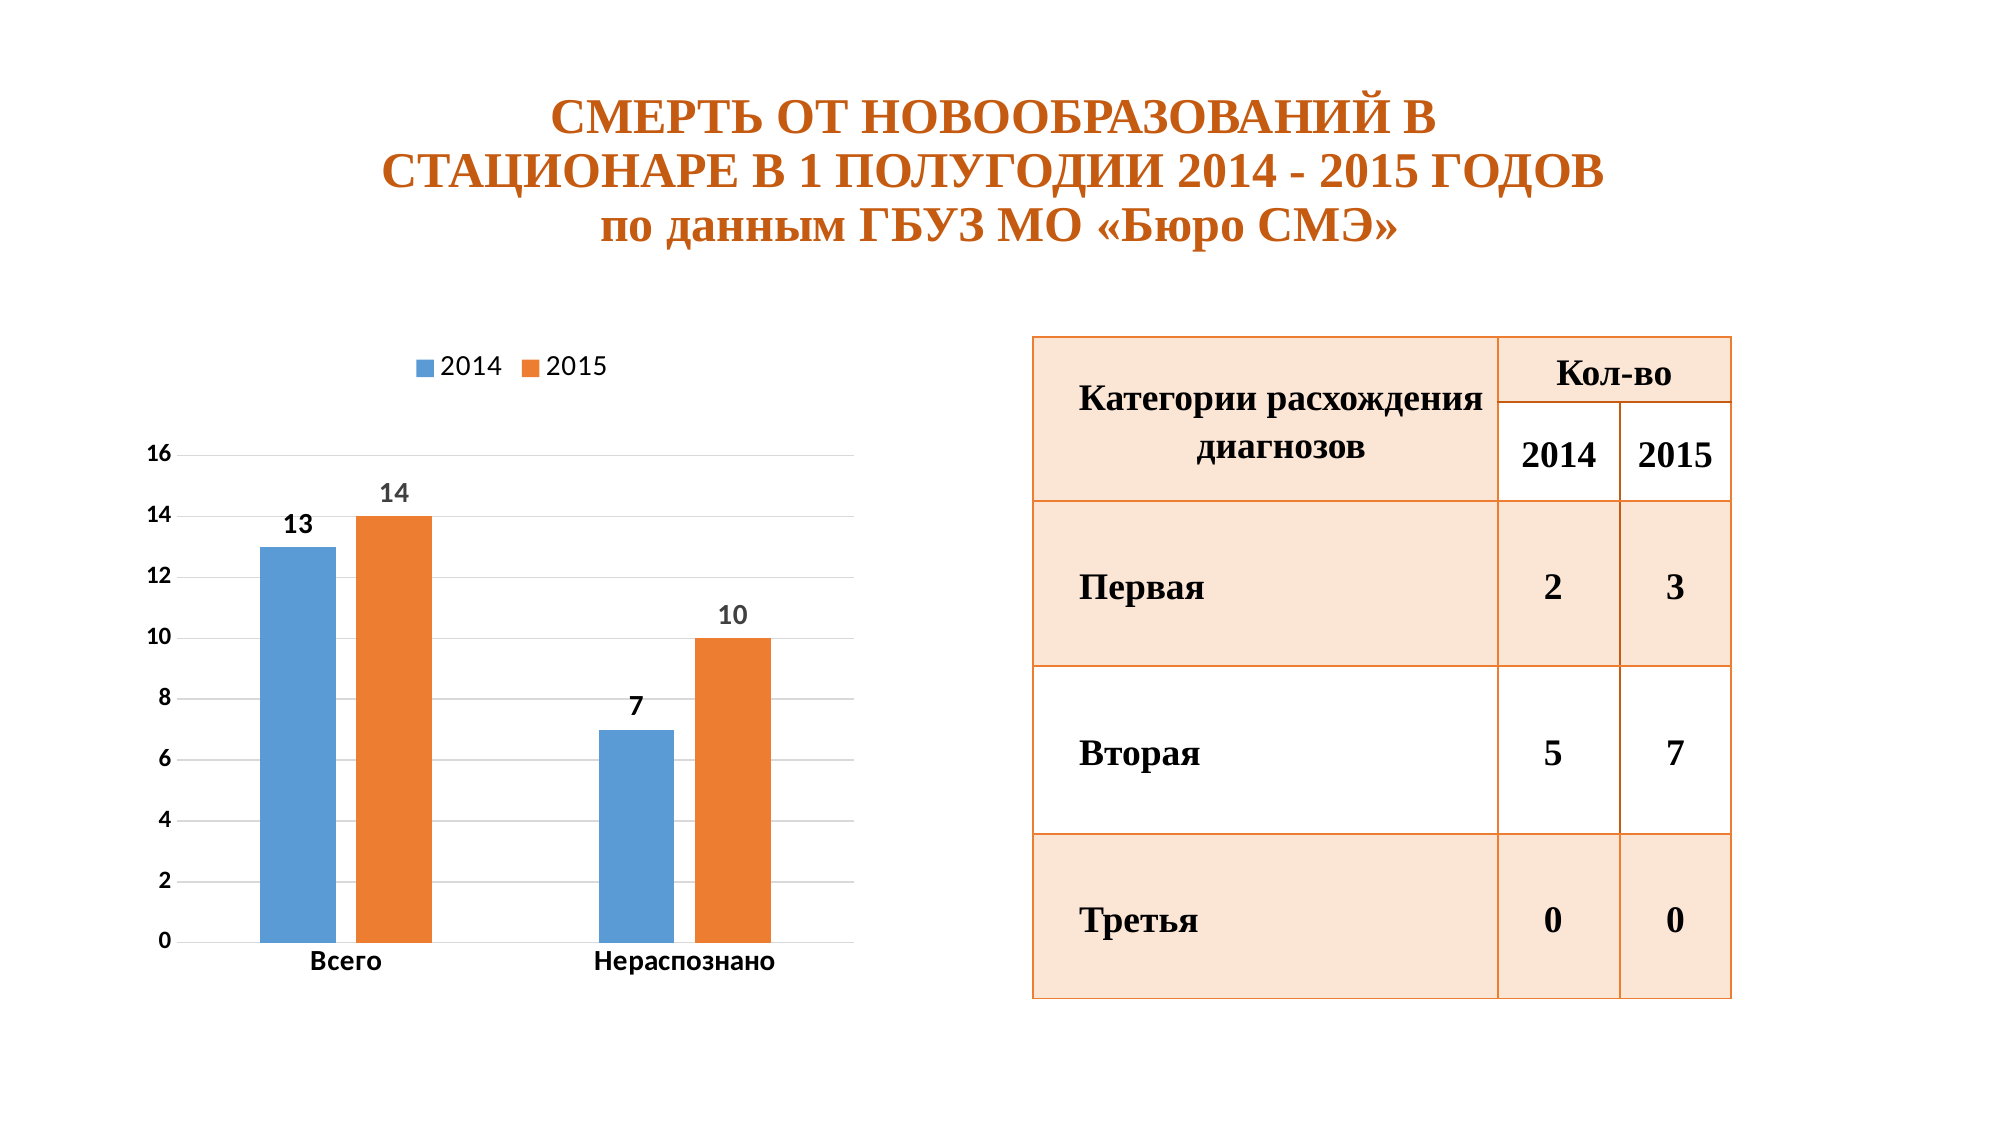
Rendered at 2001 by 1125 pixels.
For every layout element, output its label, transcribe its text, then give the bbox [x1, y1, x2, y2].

table_header Категории расхождения диагнозов [1034, 338, 1497, 500]
table_cell Первая [1034, 502, 1497, 665]
table_cell 7 [1621, 667, 1730, 833]
table_cell 0 [1621, 835, 1730, 998]
table_cell 2015 [1621, 403, 1730, 500]
table_cell 2 [1499, 502, 1619, 665]
table_cell 0 [1499, 835, 1619, 998]
chart [137, 336, 888, 999]
table_cell 3 [1621, 502, 1730, 665]
table_cell 5 [1499, 667, 1619, 833]
table_cell 2014 [1499, 403, 1619, 500]
title СМЕРТЬ ОТ НОВООБРАЗОВАНИЙ В СТАЦИОНАРЕ В 1 ПОЛУГОДИИ 2014 - 2015 ГОДОВ по данным ГБУЗ МО «Бюро СМЭ» [137, 65, 1863, 278]
table_cell Третья [1034, 835, 1497, 998]
table_header Кол-во [1499, 338, 1730, 401]
table_cell Вторая [1034, 667, 1497, 833]
